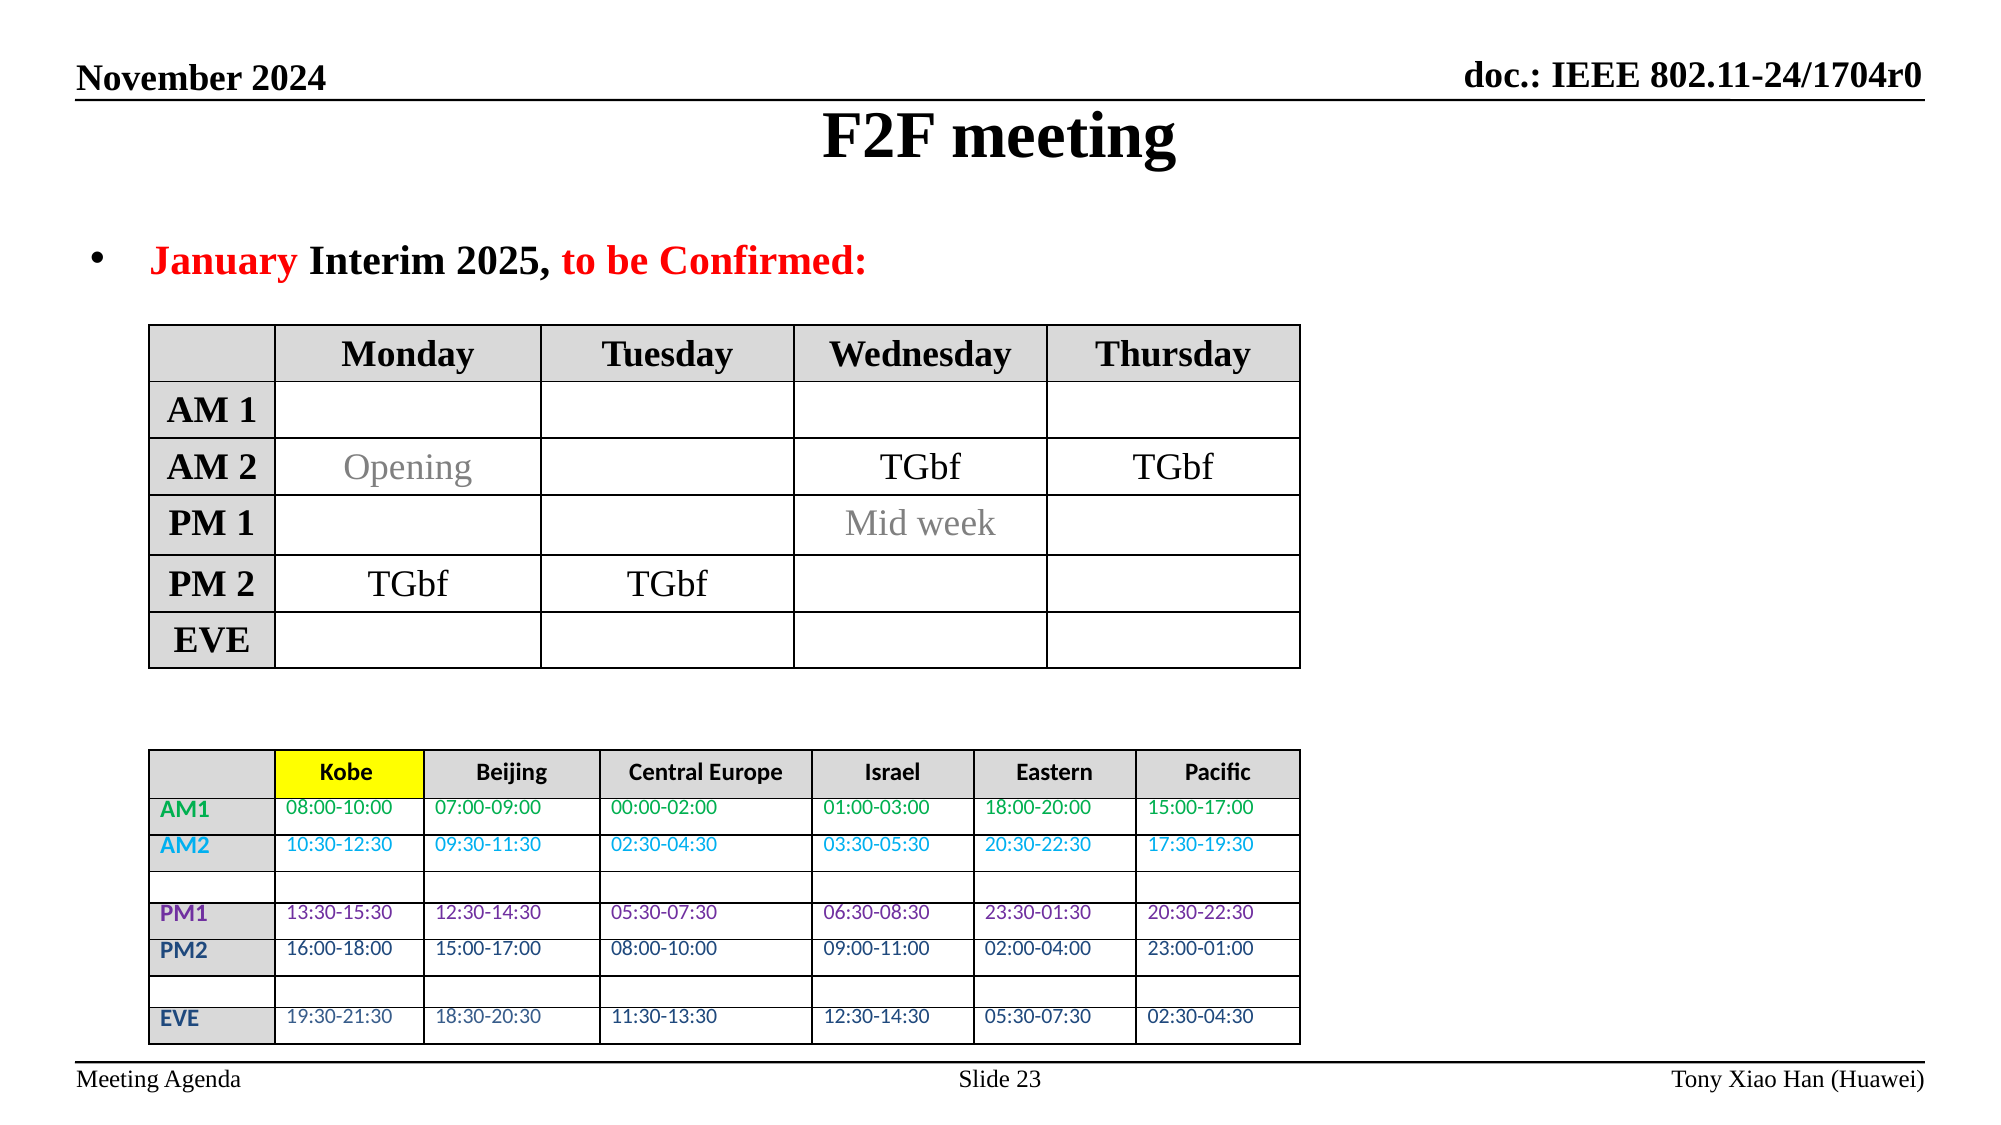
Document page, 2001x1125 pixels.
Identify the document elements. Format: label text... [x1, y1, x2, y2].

table_cell TGbf [276, 556, 540, 611]
table_cell 06:30-08:30 [813, 904, 973, 939]
table_cell [1048, 556, 1299, 611]
table_header [150, 751, 274, 798]
table_cell 05:30-07:30 [975, 1008, 1135, 1043]
table_cell 20:30-22:30 [1137, 904, 1299, 939]
table_cell 00:00-02:00 [601, 799, 811, 834]
table_cell [276, 496, 540, 554]
table_cell 23:30-01:30 [975, 904, 1135, 939]
table_header [150, 326, 274, 381]
table_header Central Europe [601, 751, 811, 798]
table_cell [425, 872, 599, 902]
table_cell 15:00-17:00 [1137, 799, 1299, 834]
table_cell [276, 613, 540, 667]
table_cell [1137, 977, 1299, 1007]
table_header Israel [813, 751, 973, 798]
table_cell [975, 872, 1135, 902]
table_cell [601, 872, 811, 902]
table_cell [542, 496, 793, 554]
table_cell 07:00-09:00 [425, 799, 599, 834]
table_cell [1048, 613, 1299, 667]
table_cell [1048, 496, 1299, 554]
table_cell 08:00-10:00 [276, 799, 423, 834]
table_cell 09:30-11:30 [425, 836, 599, 871]
table_cell 20:30-22:30 [975, 836, 1135, 871]
table_cell TGbf [795, 439, 1046, 494]
table_cell EVE [150, 613, 274, 667]
table_cell [795, 382, 1046, 437]
table_cell [813, 872, 973, 902]
table_cell 23:00-01:00 [1137, 940, 1299, 975]
table_cell [276, 382, 540, 437]
table_cell PM2 [150, 940, 274, 975]
table_cell PM 2 [150, 556, 274, 611]
table_cell [542, 613, 793, 667]
table_cell 02:00-04:00 [975, 940, 1135, 975]
table_cell AM2 [150, 836, 274, 871]
table_cell 05:30-07:30 [601, 904, 811, 939]
table_cell 12:30-14:30 [813, 1008, 973, 1043]
table_cell 15:00-17:00 [425, 940, 599, 975]
table_cell [975, 977, 1135, 1007]
table_cell 02:30-04:30 [1137, 1008, 1299, 1043]
table_cell 01:00-03:00 [813, 799, 973, 834]
table_cell [813, 977, 973, 1007]
table_cell [542, 439, 793, 494]
table_cell [150, 872, 274, 902]
table_header Thursday [1048, 326, 1299, 381]
table_cell 12:30-14:30 [425, 904, 599, 939]
table_cell 17:30-19:30 [1137, 836, 1299, 871]
table_cell [1137, 872, 1299, 902]
table_cell 19:30-21:30 [276, 1008, 423, 1043]
table_cell AM1 [150, 799, 274, 834]
table_header Eastern [975, 751, 1135, 798]
table_cell 03:30-05:30 [813, 836, 973, 871]
table_cell [795, 556, 1046, 611]
table_cell [795, 613, 1046, 667]
table_cell 16:00-18:00 [276, 940, 423, 975]
table_cell [425, 977, 599, 1007]
text_box F2F meeting [0, 87, 2000, 175]
table_cell 11:30-13:30 [601, 1008, 811, 1043]
table_cell [542, 382, 793, 437]
table_cell AM 1 [150, 382, 274, 437]
table_cell 18:30-20:30 [425, 1008, 599, 1043]
table_header Monday [276, 326, 540, 381]
table_cell EVE [150, 1008, 274, 1043]
table_cell PM 1 [150, 496, 274, 554]
table_header Pacific [1137, 751, 1299, 798]
table_cell PM1 [150, 904, 274, 939]
table_header Kobe [276, 751, 423, 798]
table_cell TGbf [542, 556, 793, 611]
table_cell 08:00-10:00 [601, 940, 811, 975]
table_cell 02:30-04:30 [601, 836, 811, 871]
table_cell 10:30-12:30 [276, 836, 423, 871]
table_header Wednesday [795, 326, 1046, 381]
table_cell [601, 977, 811, 1007]
table_cell TGbf [1048, 439, 1299, 494]
table_header Beijing [425, 751, 599, 798]
table_cell 09:00-11:00 [813, 940, 973, 975]
table_cell Mid week [795, 496, 1046, 554]
text_box January Interim 2025, to be Confirmed: [75, 224, 1150, 363]
table_cell [1048, 382, 1299, 437]
table_header Tuesday [542, 326, 793, 381]
table_cell Opening [276, 439, 540, 494]
table_cell 18:00-20:00 [975, 799, 1135, 834]
table_cell [150, 977, 274, 1007]
table_cell AM 2 [150, 439, 274, 494]
table_cell 13:30-15:30 [276, 904, 423, 939]
table_cell [276, 977, 423, 1007]
table_cell [276, 872, 423, 902]
